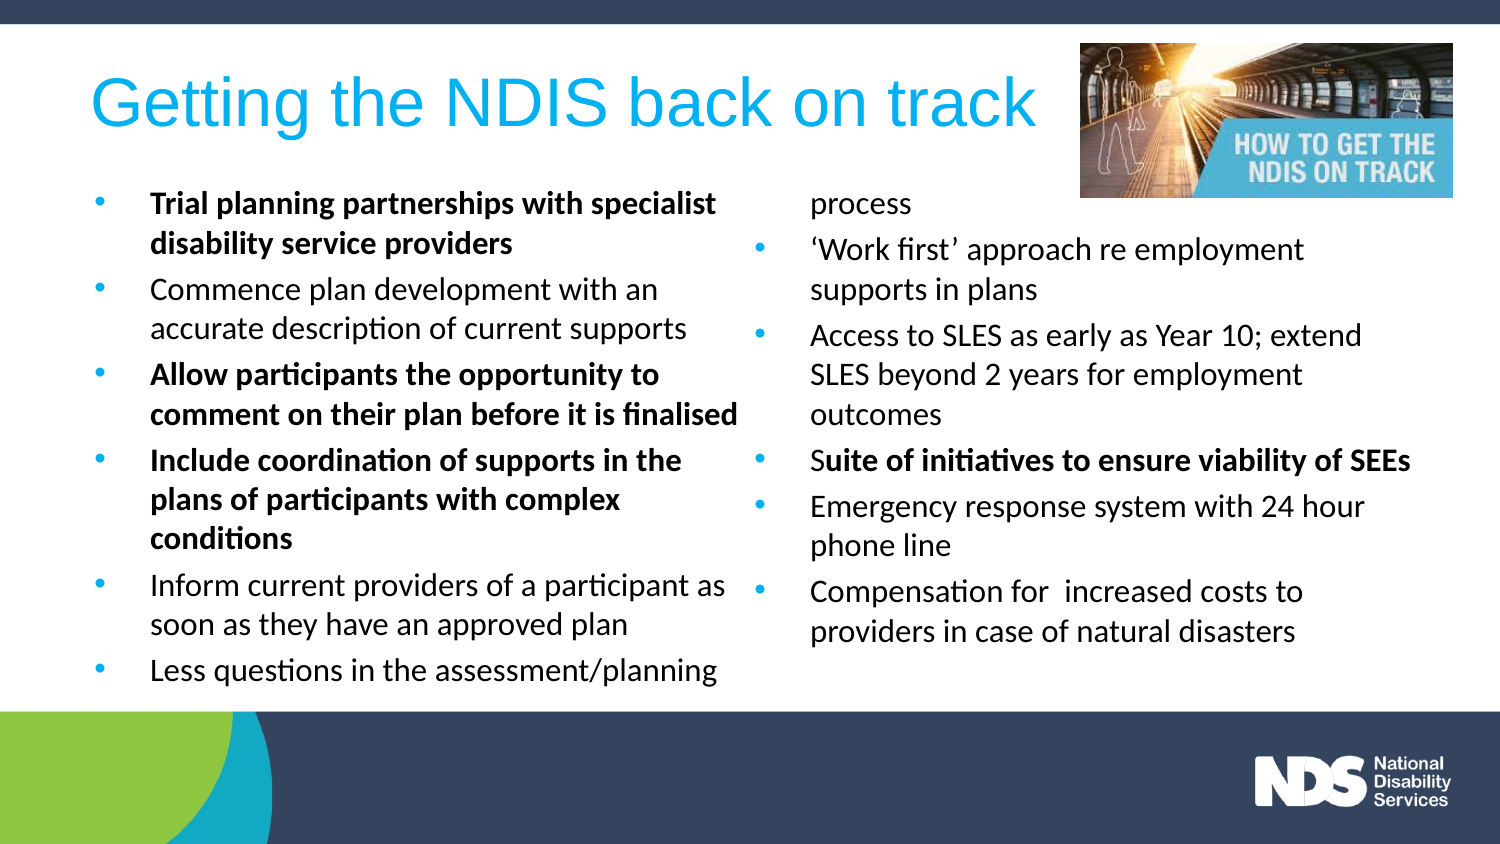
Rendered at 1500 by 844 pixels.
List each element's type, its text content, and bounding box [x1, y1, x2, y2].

picture [0, 0, 1500, 844]
list Trial planning partnerships with specialist disability service providers Commence plan development with an accurate description of current supports Allow participants the opportunity to comment on their plan before it is finalised Include coordination of supports in the plans of participants with complex conditions Inform current providers of a participant as soon as they have an approved plan Less questions in the assessment/planning process ‘Work first’ approach re employment supports in plans Access to SLES as early as Year 10; extend SLES beyond 2 years for employment outcomes Suite of initiatives to ensure viability of SEEs Emergency response system with 24 hour phone line Compensation for increased costs to providers in case of natural disasters [79, 174, 1430, 732]
title Getting the NDIS back on track [75, 33, 1425, 175]
